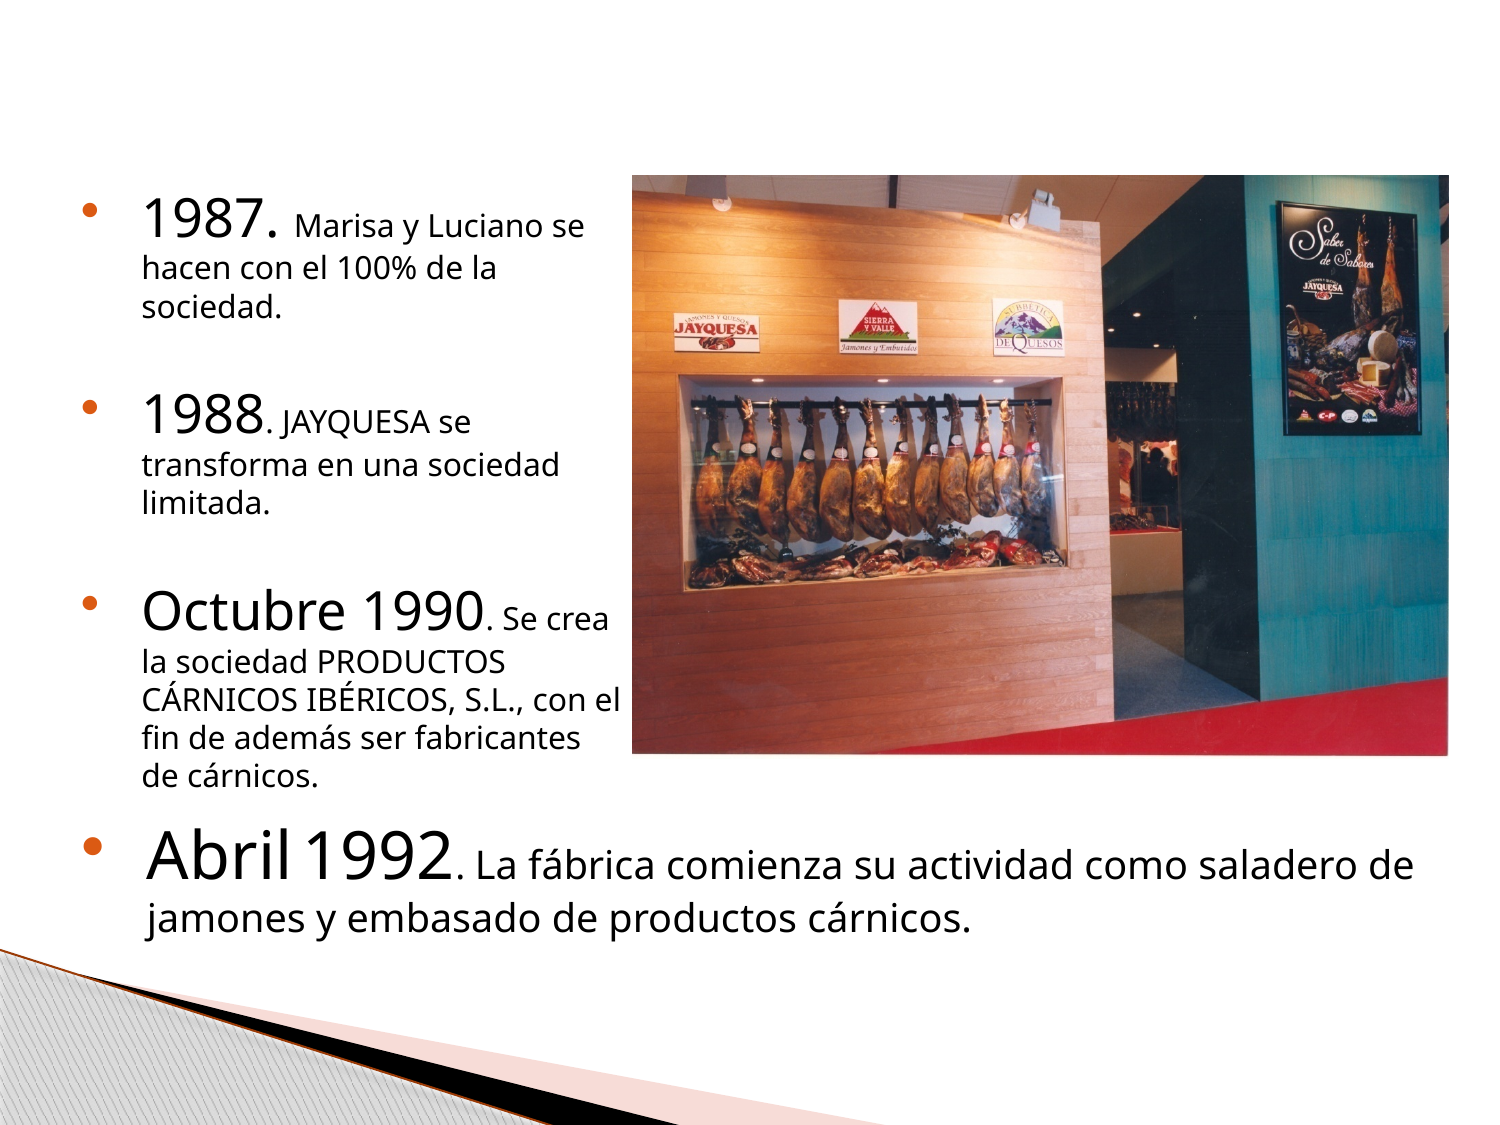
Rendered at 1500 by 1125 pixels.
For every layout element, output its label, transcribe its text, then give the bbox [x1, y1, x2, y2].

picture [632, 175, 1450, 759]
text_box 1987. Marisa y Luciano se hacen con el 100% de la sociedad. 1988. JAYQUESA se transforma en una sociedad limitada. Octubre 1990. Se crea la sociedad PRODUCTOS CÁRNICOS IBÉRICOS, S.L., con el fin de además ser fabricantes de cárnicos. [58, 175, 640, 805]
text_box Abril 1992. La fábrica comienza su actividad como saladero de jamones y embasado de productos cárnicos. [58, 805, 1477, 948]
